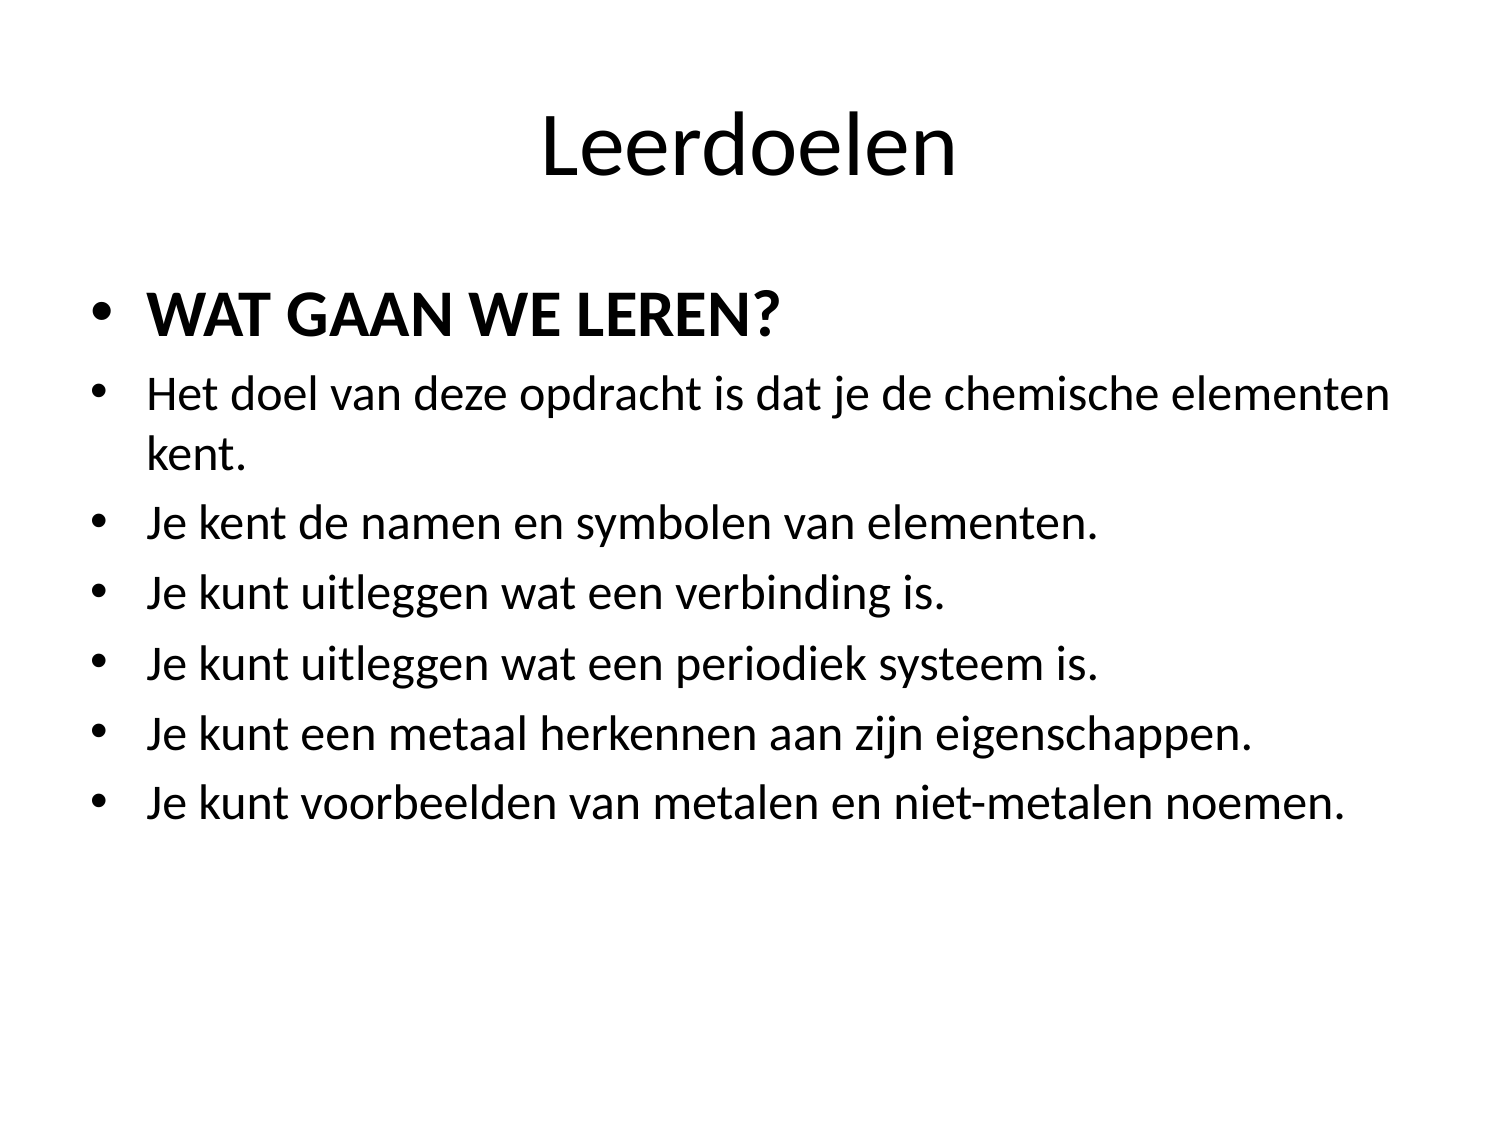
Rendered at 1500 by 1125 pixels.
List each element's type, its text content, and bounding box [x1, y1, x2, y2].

title Leerdoelen [75, 45, 1425, 233]
list WAT GAAN WE LEREN? Het doel van deze opdracht is dat je de chemische elementen kent. Je kent de namen en symbolen van elementen. Je kunt uitleggen wat een verbinding is. Je kunt uitleggen wat een periodiek systeem is. Je kunt een metaal herkennen aan zijn eigenschappen. Je kunt voorbeelden van metalen en niet-metalen noemen. [75, 262, 1425, 1005]
